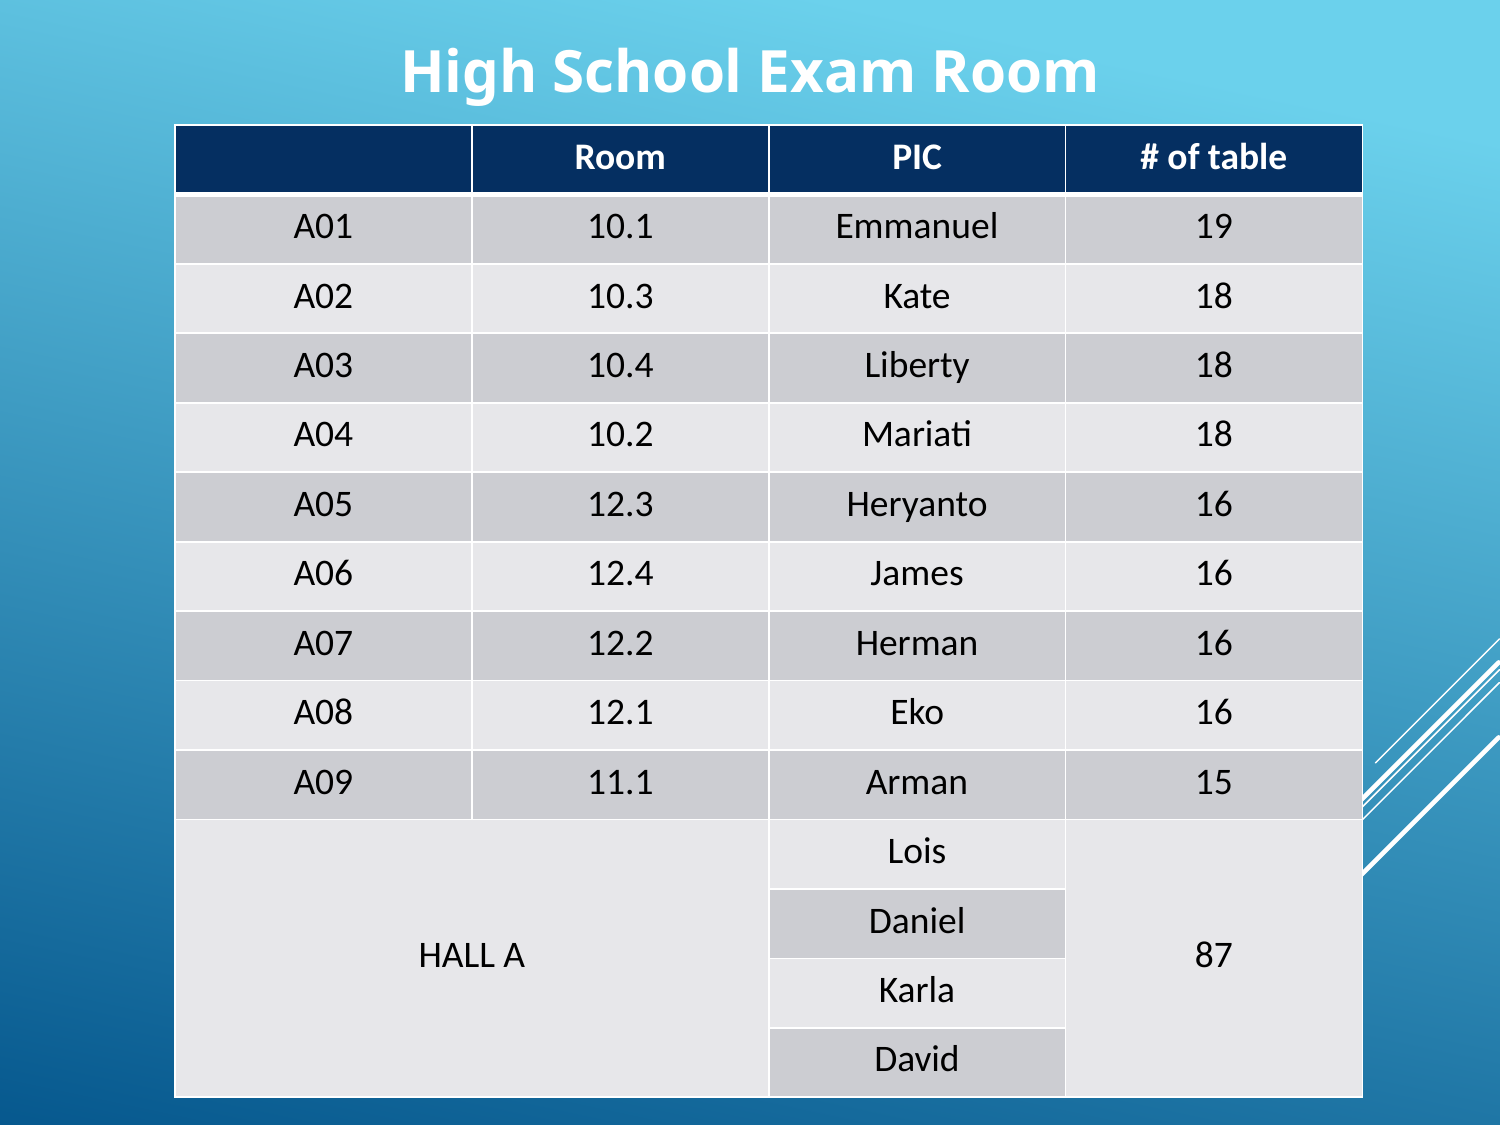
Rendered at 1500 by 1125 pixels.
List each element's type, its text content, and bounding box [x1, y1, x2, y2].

table_cell 10.4 [473, 334, 768, 402]
table_cell 12.1 [473, 681, 768, 749]
table_cell 16 [1066, 612, 1362, 680]
table_cell A05 [176, 473, 471, 541]
table_cell A02 [176, 265, 471, 332]
table_cell A01 [176, 197, 471, 263]
table_cell 18 [1066, 334, 1362, 402]
table_cell 16 [1066, 473, 1362, 541]
text_box High School Exam Room [356, 26, 1144, 112]
table_header # of table [1066, 126, 1362, 192]
table_header Room [473, 126, 768, 192]
table_cell 19 [1066, 197, 1362, 263]
table_cell Herman [770, 612, 1065, 680]
table_cell Emmanuel [770, 197, 1065, 263]
table_cell 16 [1066, 681, 1362, 749]
table_cell A04 [176, 404, 471, 471]
table_cell Daniel [770, 890, 1065, 958]
table_cell 16 [1066, 543, 1362, 610]
table_cell Karla [770, 959, 1065, 1027]
table_cell Lois [770, 820, 1065, 888]
table_cell 18 [1066, 265, 1362, 332]
table_cell 11.1 [473, 751, 768, 819]
table_cell 87 [1066, 820, 1362, 1096]
table_header [176, 126, 471, 192]
table_cell A08 [176, 681, 471, 749]
table_cell 10.3 [473, 265, 768, 332]
table_cell A06 [176, 543, 471, 610]
table_cell 12.2 [473, 612, 768, 680]
table_cell Liberty [770, 334, 1065, 402]
table_cell 10.1 [473, 197, 768, 263]
table_cell A07 [176, 612, 471, 680]
table_cell HALL A [176, 820, 768, 1096]
table_cell David [770, 1029, 1065, 1096]
table_cell 12.3 [473, 473, 768, 541]
table_cell Arman [770, 751, 1065, 819]
table_cell 18 [1066, 404, 1362, 471]
table_cell A03 [176, 334, 471, 402]
table_cell Kate [770, 265, 1065, 332]
table_cell James [770, 543, 1065, 610]
table_cell Heryanto [770, 473, 1065, 541]
table_cell 10.2 [473, 404, 768, 471]
table_cell Eko [770, 681, 1065, 749]
table_cell 12.4 [473, 543, 768, 610]
table_cell Mariati [770, 404, 1065, 471]
table_cell A09 [176, 751, 471, 819]
table_cell 15 [1066, 751, 1362, 819]
table_header PIC [770, 126, 1065, 192]
